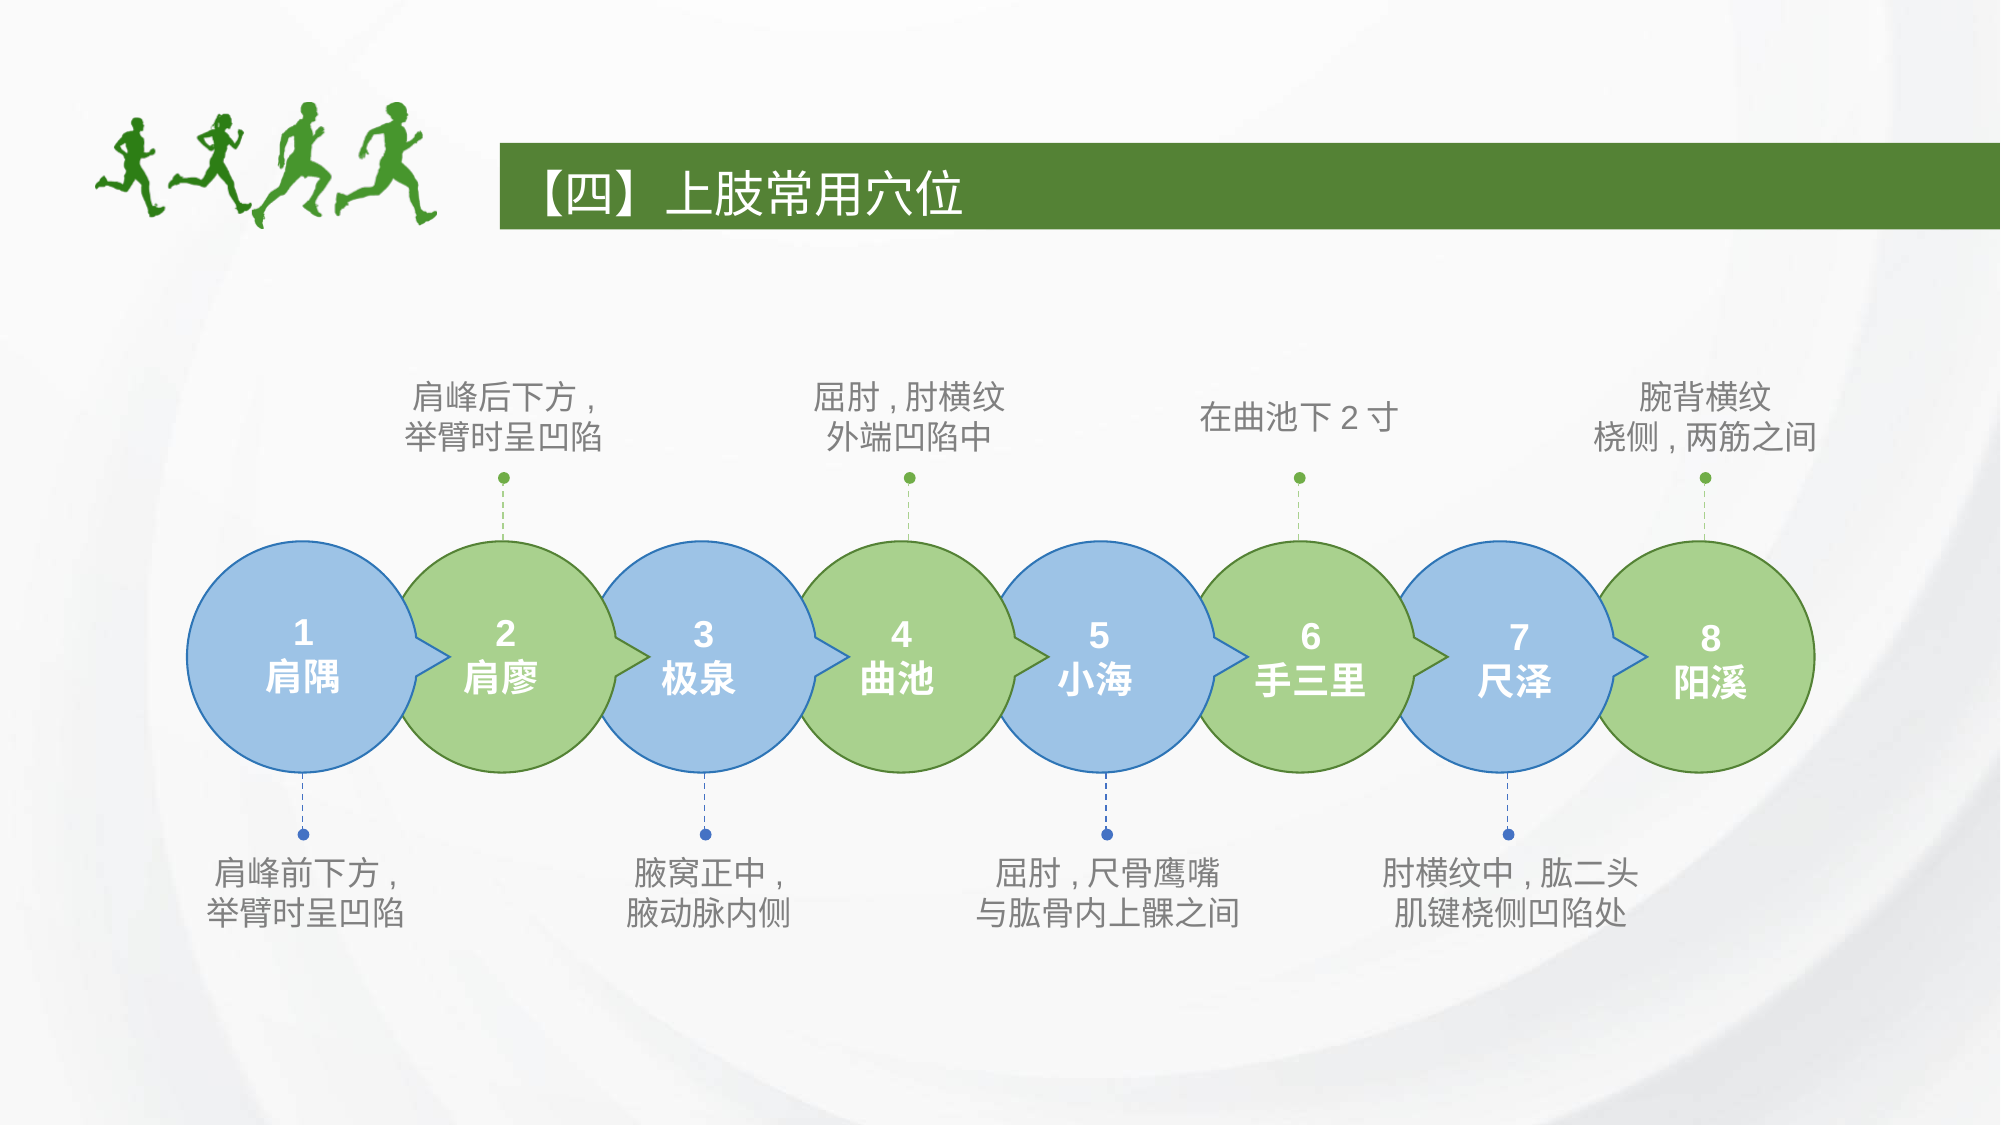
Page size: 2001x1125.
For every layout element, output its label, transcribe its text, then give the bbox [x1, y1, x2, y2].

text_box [1293, 472, 1306, 541]
text_box [602, 540, 844, 774]
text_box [1699, 472, 1712, 541]
text_box 4 曲池 [844, 603, 959, 708]
text_box 肩峰后下方, 举臂时呈凹陷 [389, 368, 619, 464]
text_box 肩峰前下方, 举臂时呈凹陷 [191, 845, 421, 940]
text_box 3 极泉 [647, 602, 761, 708]
text_box [1400, 540, 1650, 774]
text_box 【四】上肢常用穴位 [499, 142, 2000, 230]
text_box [699, 772, 712, 841]
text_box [1101, 772, 1114, 841]
text_box 6 手三里 [1239, 604, 1383, 710]
text_box [185, 540, 449, 774]
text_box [1502, 772, 1515, 841]
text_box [903, 472, 916, 541]
text_box [1200, 540, 1450, 774]
picture [0, 0, 2001, 1125]
text_box 肘横纹中,肱二头 肌键桡侧凹陷处 [1367, 845, 1655, 940]
text_box [1600, 540, 1816, 774]
text_box 1 肩隅 [251, 600, 356, 706]
text_box 2 肩廖 [449, 601, 563, 707]
text_box 8 阳溪 [1658, 606, 1764, 712]
text_box 腕背横纹 桡侧,两筋之间 [1578, 368, 1833, 464]
text_box [402, 540, 647, 774]
text_box 7 尺泽 [1462, 605, 1577, 711]
text_box [1001, 540, 1239, 774]
text_box 5 小海 [1042, 603, 1156, 709]
text_box [802, 540, 1042, 774]
text_box 屈肘,肘横纹 外端凹陷中 [799, 368, 1021, 464]
text_box 在曲池下2寸 [1184, 388, 1415, 444]
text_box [297, 772, 310, 841]
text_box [497, 472, 510, 541]
text_box 屈肘,尺骨鹰嘴 与肱骨内上髁之间 [960, 845, 1256, 940]
text_box 腋窝正中, 腋动脉内侧 [611, 845, 808, 940]
